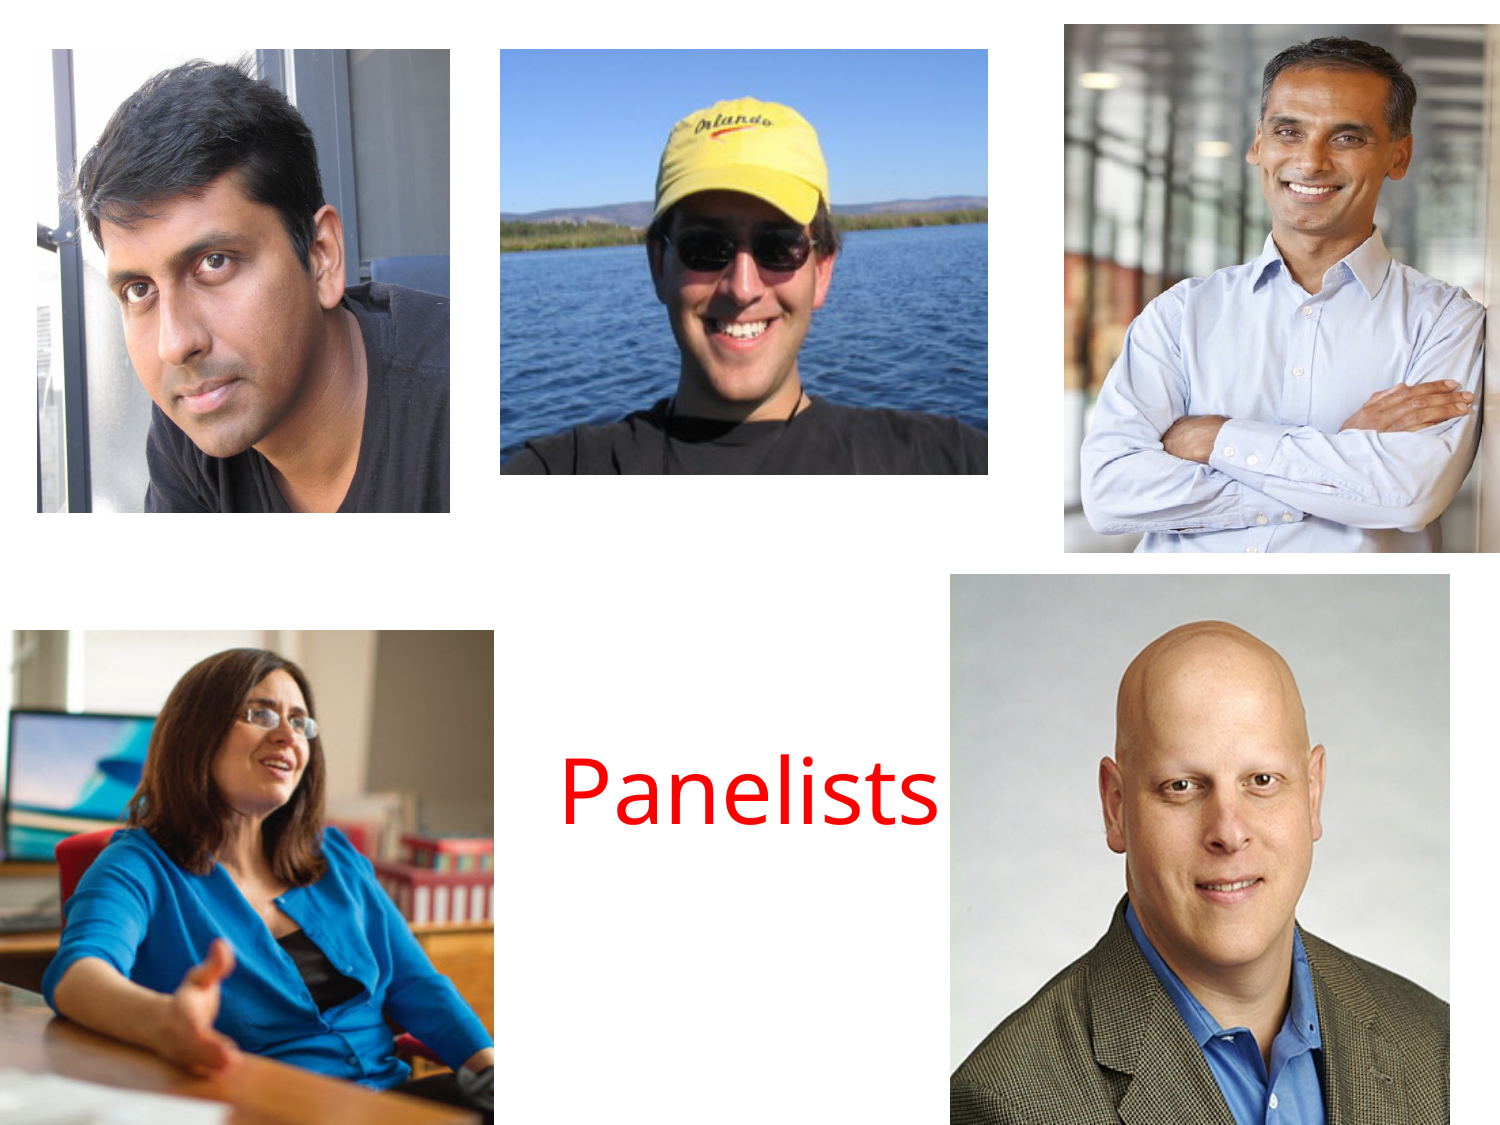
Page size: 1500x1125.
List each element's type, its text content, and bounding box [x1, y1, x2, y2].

title Panelists [112, 612, 944, 854]
picture [1064, 24, 1500, 553]
picture [37, 49, 451, 513]
picture [0, 630, 495, 1125]
picture [499, 49, 988, 476]
picture [949, 574, 1451, 1125]
